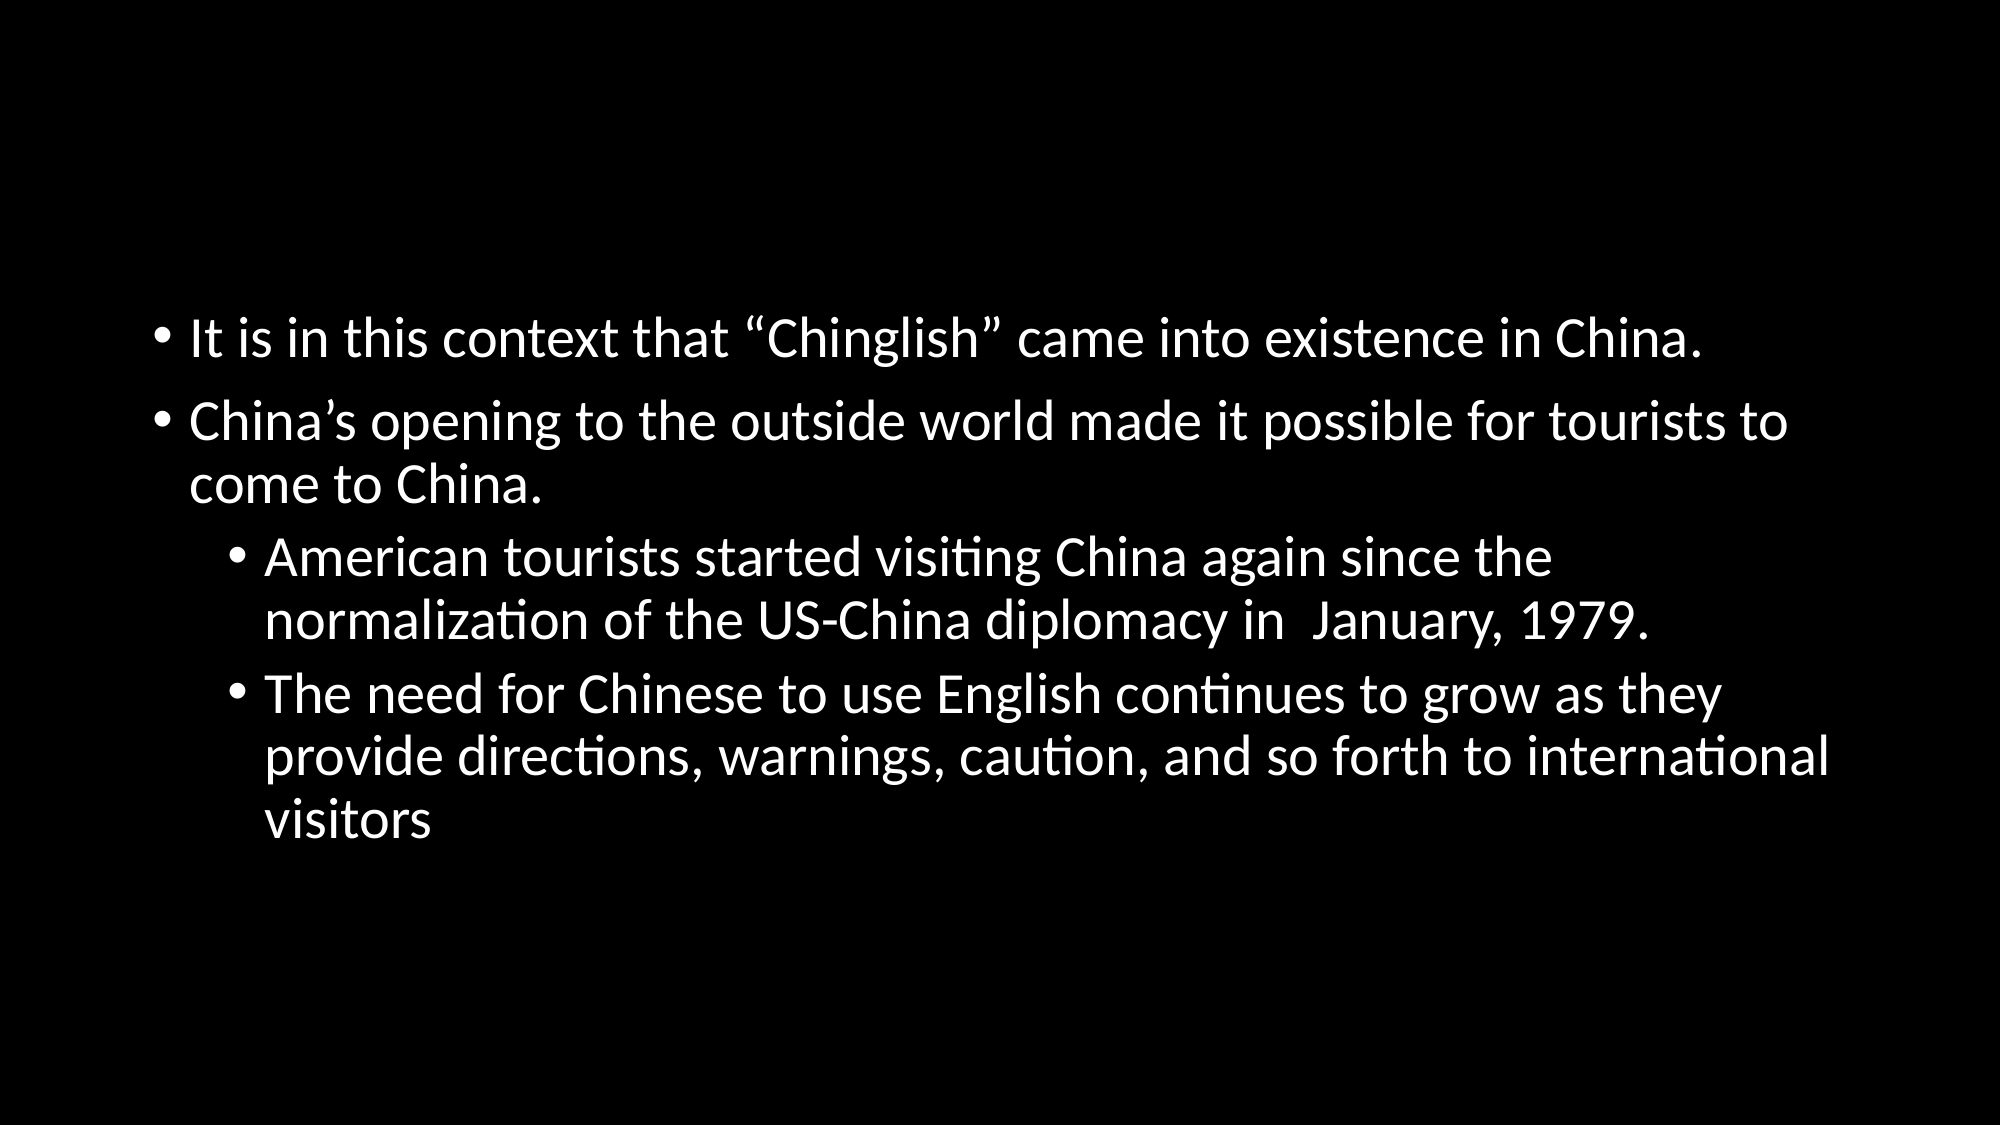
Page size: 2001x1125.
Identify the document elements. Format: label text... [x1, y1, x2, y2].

list It is in this context that “Chinglish” came into existence in China. China’s opening to the outside world made it possible for tourists to come to China. American tourists started visiting China again since the normalization of the US-China diplomacy in January, 1979. The need for Chinese to use English continues to grow as they provide directions, warnings, caution, and so forth to international visitors [137, 299, 1863, 1014]
